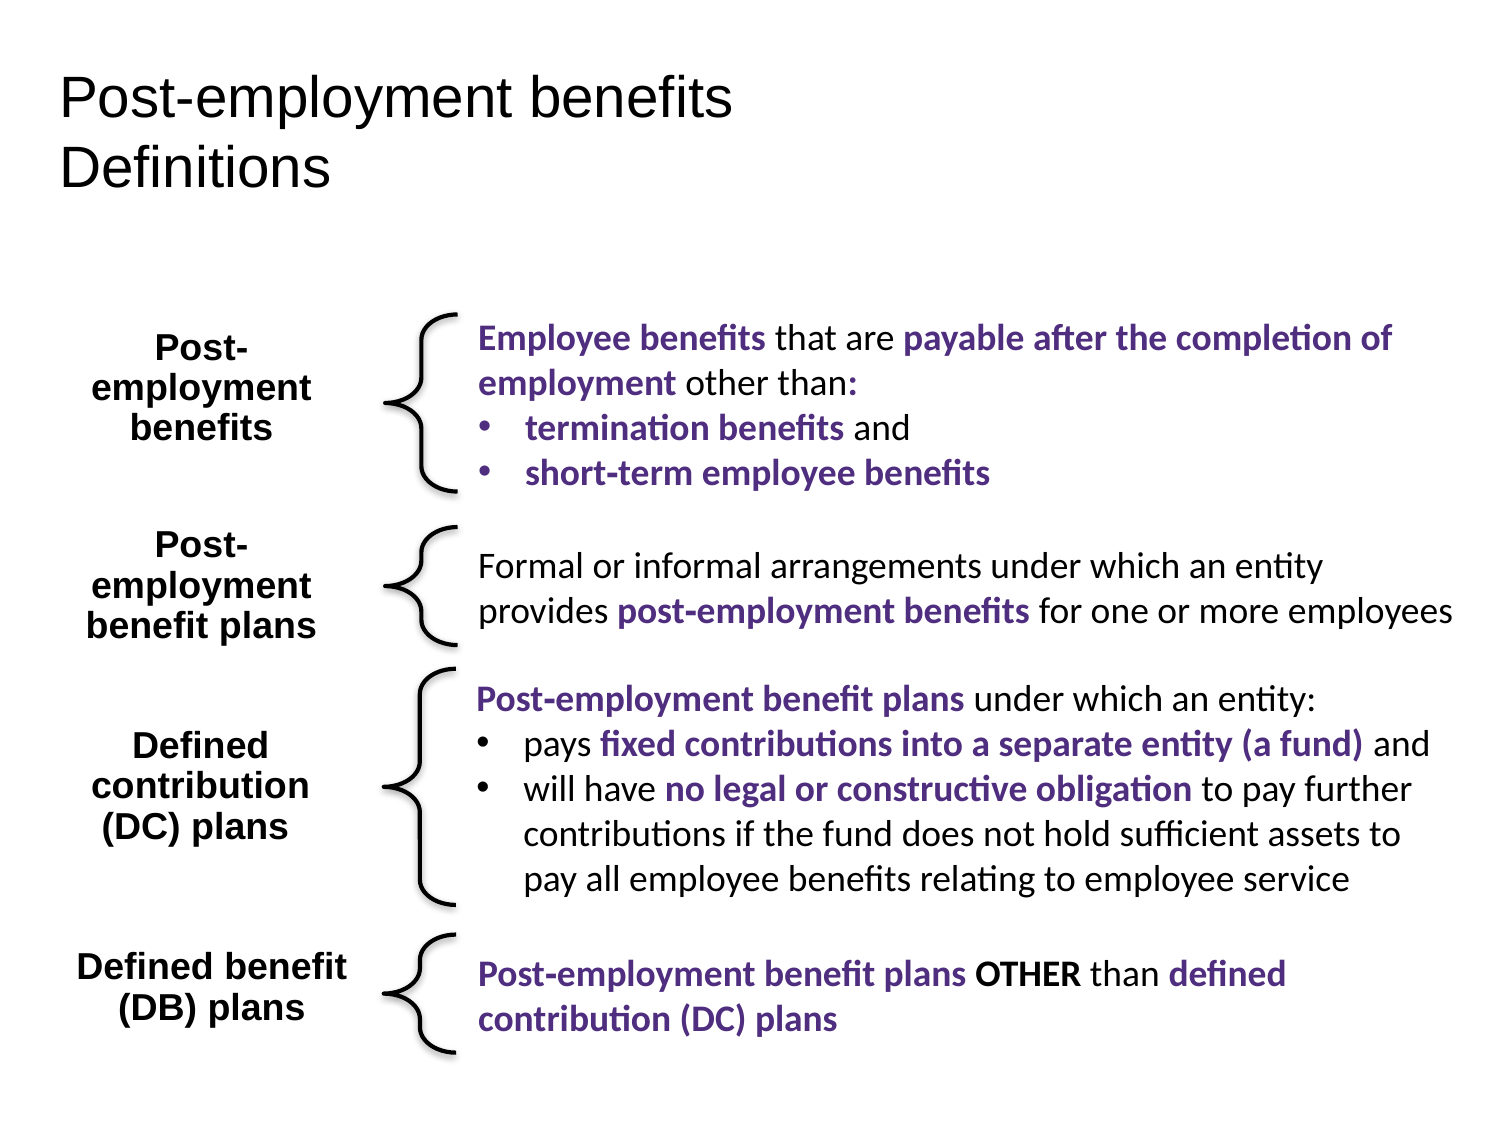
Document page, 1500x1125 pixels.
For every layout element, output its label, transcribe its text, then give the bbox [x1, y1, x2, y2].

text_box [40, 526, 1465, 646]
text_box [40, 314, 1465, 492]
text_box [41, 668, 1465, 906]
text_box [51, 904, 1465, 1071]
title Post-employment benefits Definitions [58, 58, 1442, 296]
